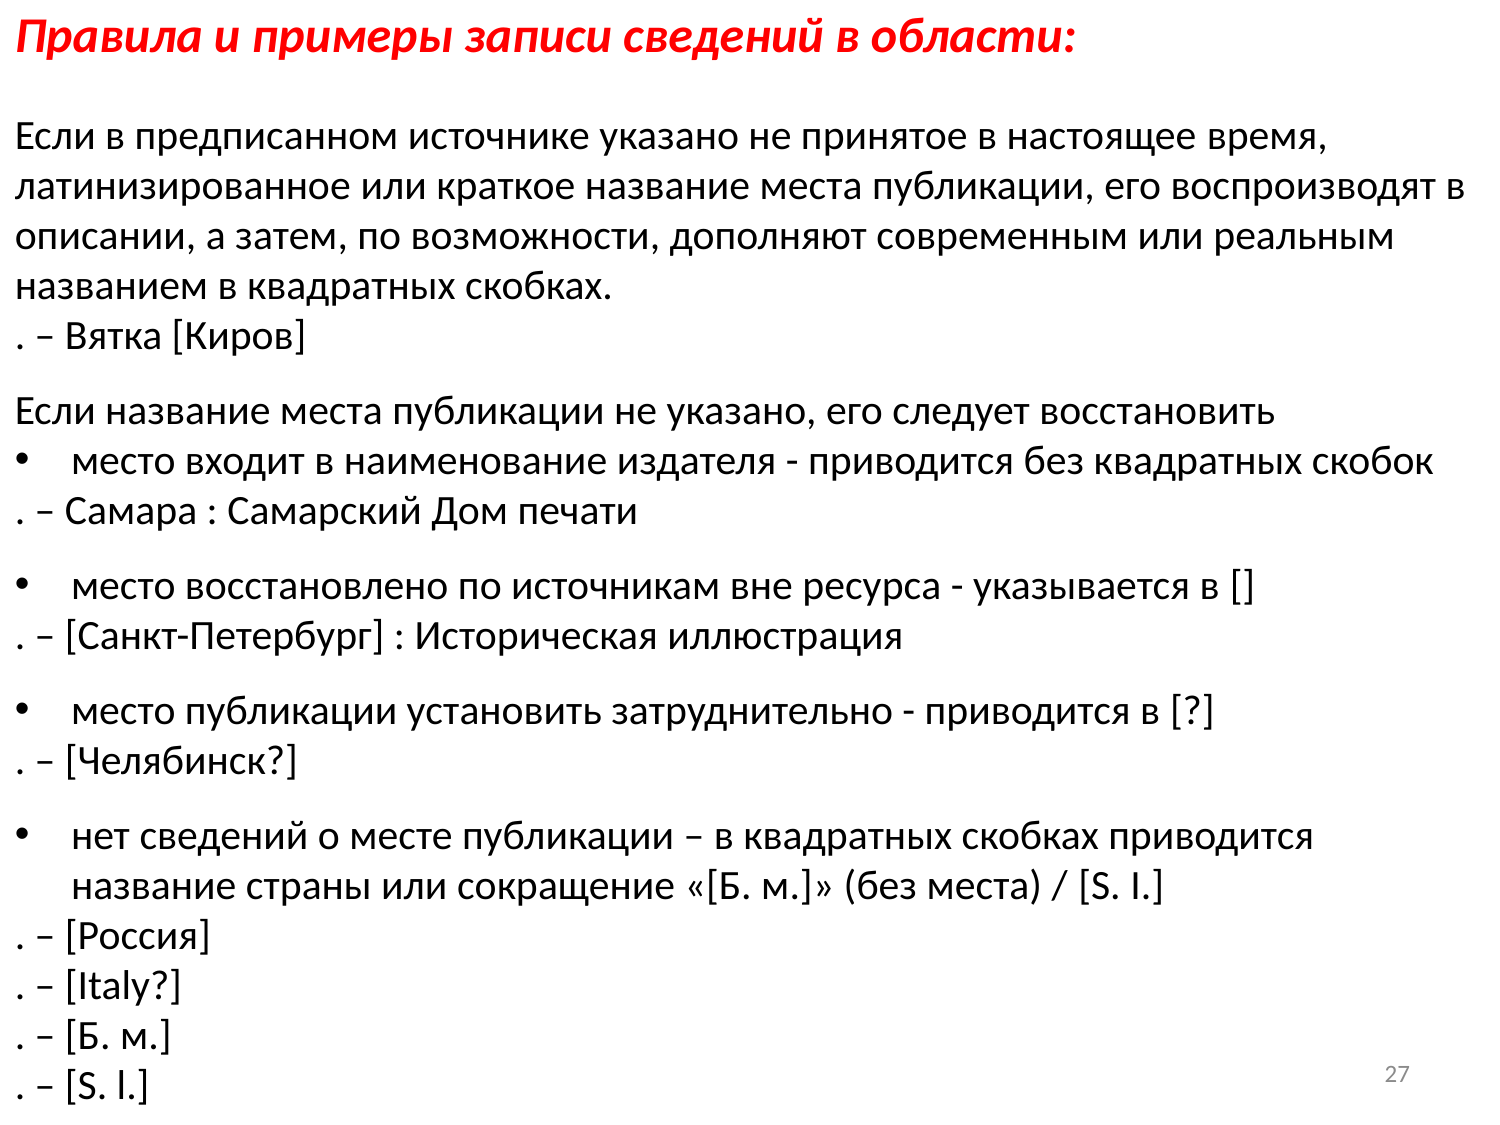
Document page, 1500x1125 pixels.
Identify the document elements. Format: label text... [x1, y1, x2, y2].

text_box Правила и примеры записи сведений в области: Если в предписанном источнике указано не принятое в настоящее время, латинизированное или краткое название места публикации, его воспроизводят в описании, а затем, по возможности, дополняют современным или реальным названием в квадратных скобках. . – Вятка [Киров] Если название места публикации не указано, его следует восстановить место входит в наименование издателя - приводится без квадратных скобок . – Самара : Самарский Дом печати место восстановлено по источникам вне ресурса - указывается в [] . – [Санкт-Петербург] : Историческая иллюстрация место публикации установить затруднительно - приводится в [?] . – [Челябинск?] нет сведений о месте публикации – в квадратных скобках приводится название страны или сокращение «[Б. м.]» (без места) / [S. I.] . – [Россия] . – [Italy?] . – [Б. м.] . – [S. l.] [0, 0, 1483, 1116]
